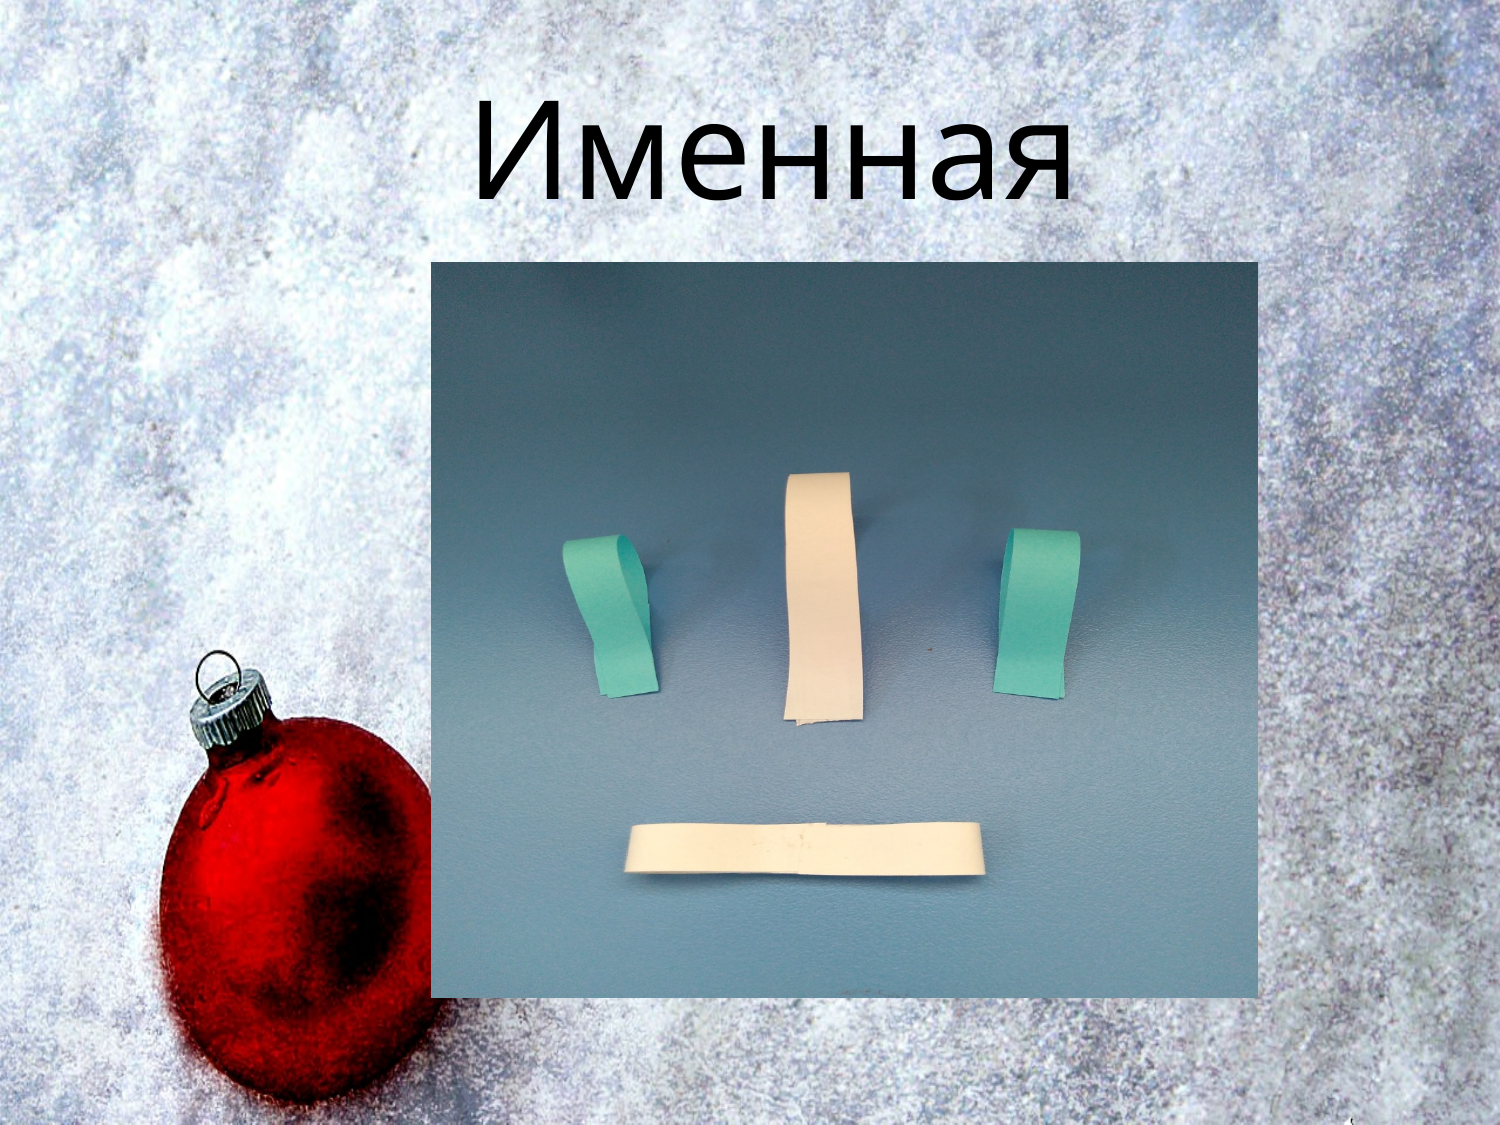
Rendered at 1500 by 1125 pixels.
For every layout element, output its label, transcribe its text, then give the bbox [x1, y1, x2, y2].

text_box Именная снежинка [147, 54, 1400, 400]
picture [0, 0, 1500, 1125]
